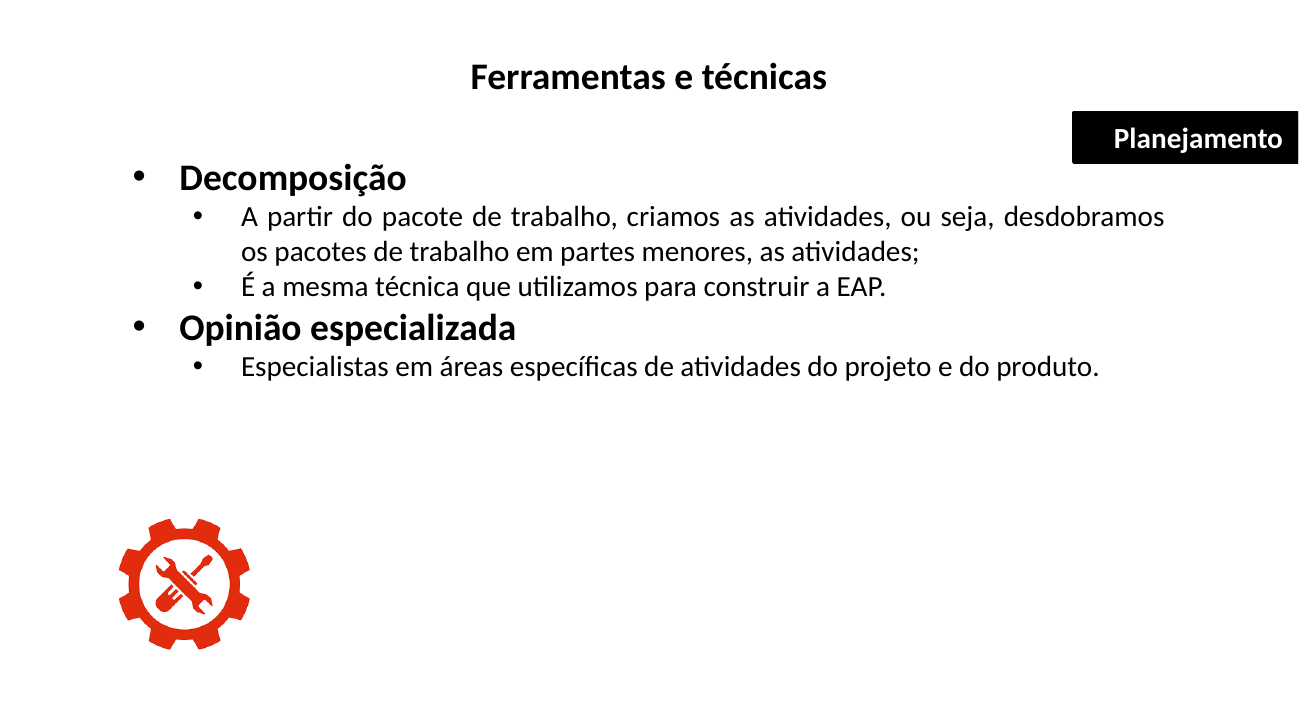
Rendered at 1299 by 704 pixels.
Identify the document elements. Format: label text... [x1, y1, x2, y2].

text_box Decomposição A partir do pacote de trabalho, criamos as atividades, ou seja, desdobramos os pacotes de trabalho em partes menores, as atividades; É a mesma técnica que utilizamos para construir a EAP. Opinião especializada Especialistas em áreas específicas de atividades do projeto e do produto. [117, 145, 1181, 393]
picture [117, 517, 251, 651]
text_box Ferramentas e técnicas [0, 44, 1299, 106]
text_box Planejamento [1074, 112, 1299, 162]
